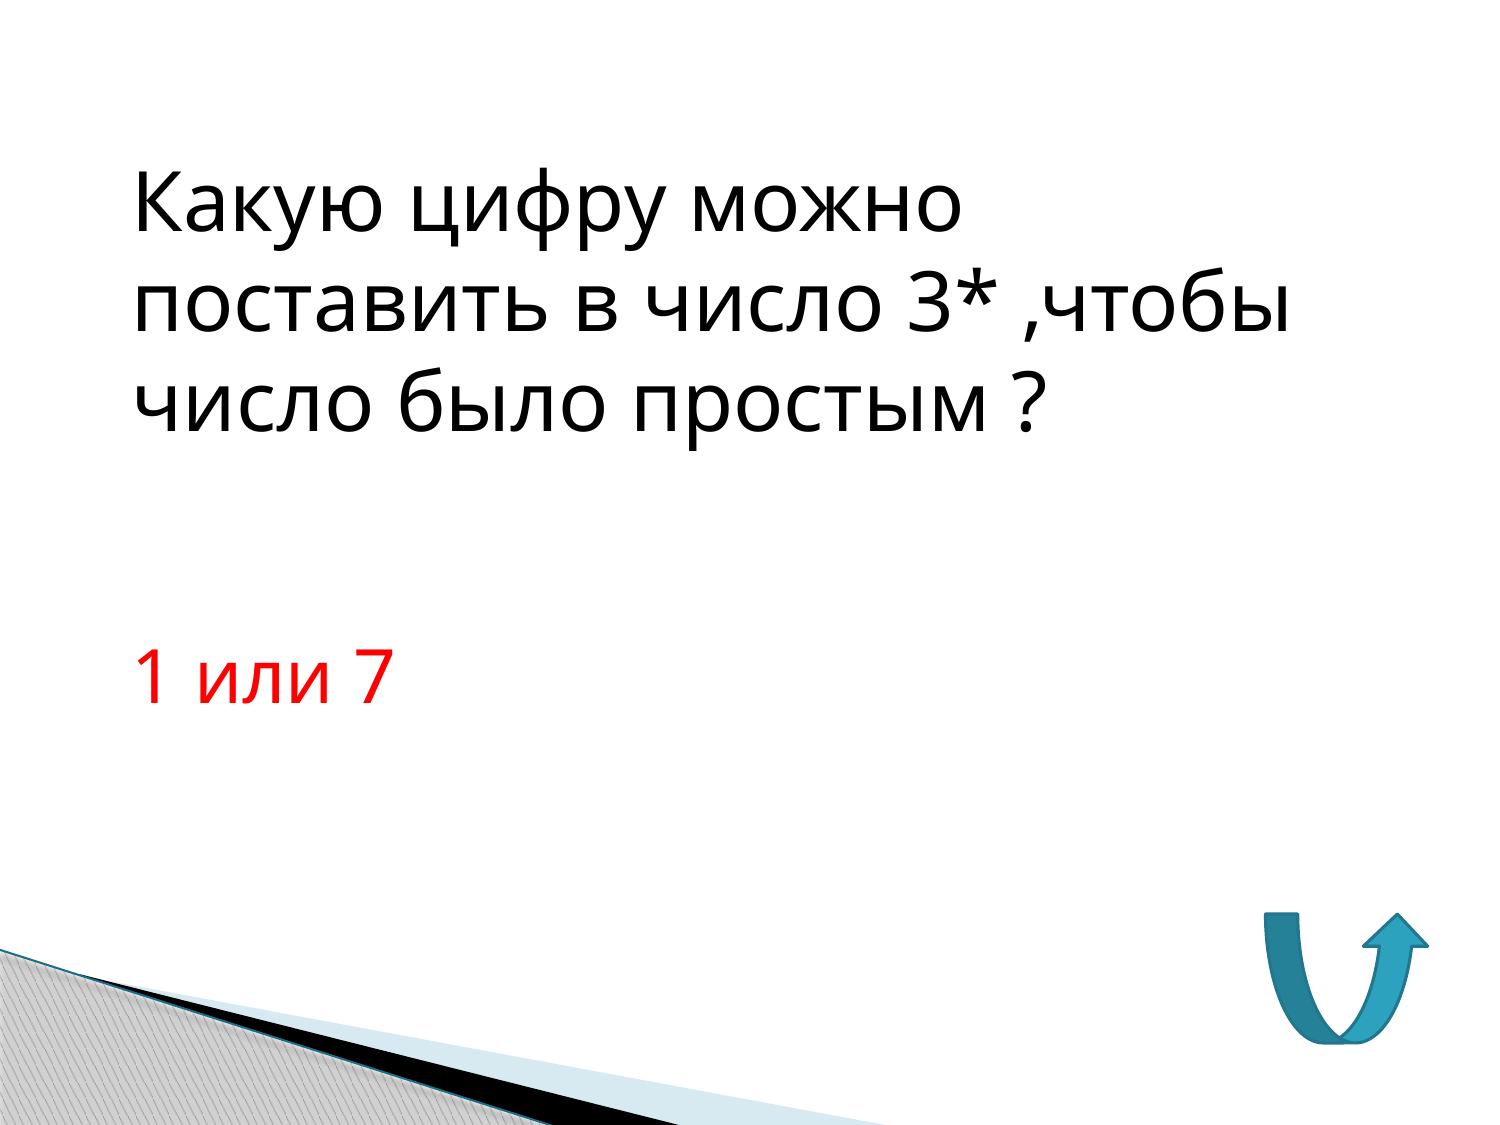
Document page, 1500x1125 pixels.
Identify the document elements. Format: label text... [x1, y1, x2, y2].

text_box 1 или 7 [117, 621, 422, 726]
text_box [1263, 912, 1430, 1045]
text_box Какую цифру можно поставить в число 3* ,чтобы число было простым ? [117, 140, 1372, 456]
